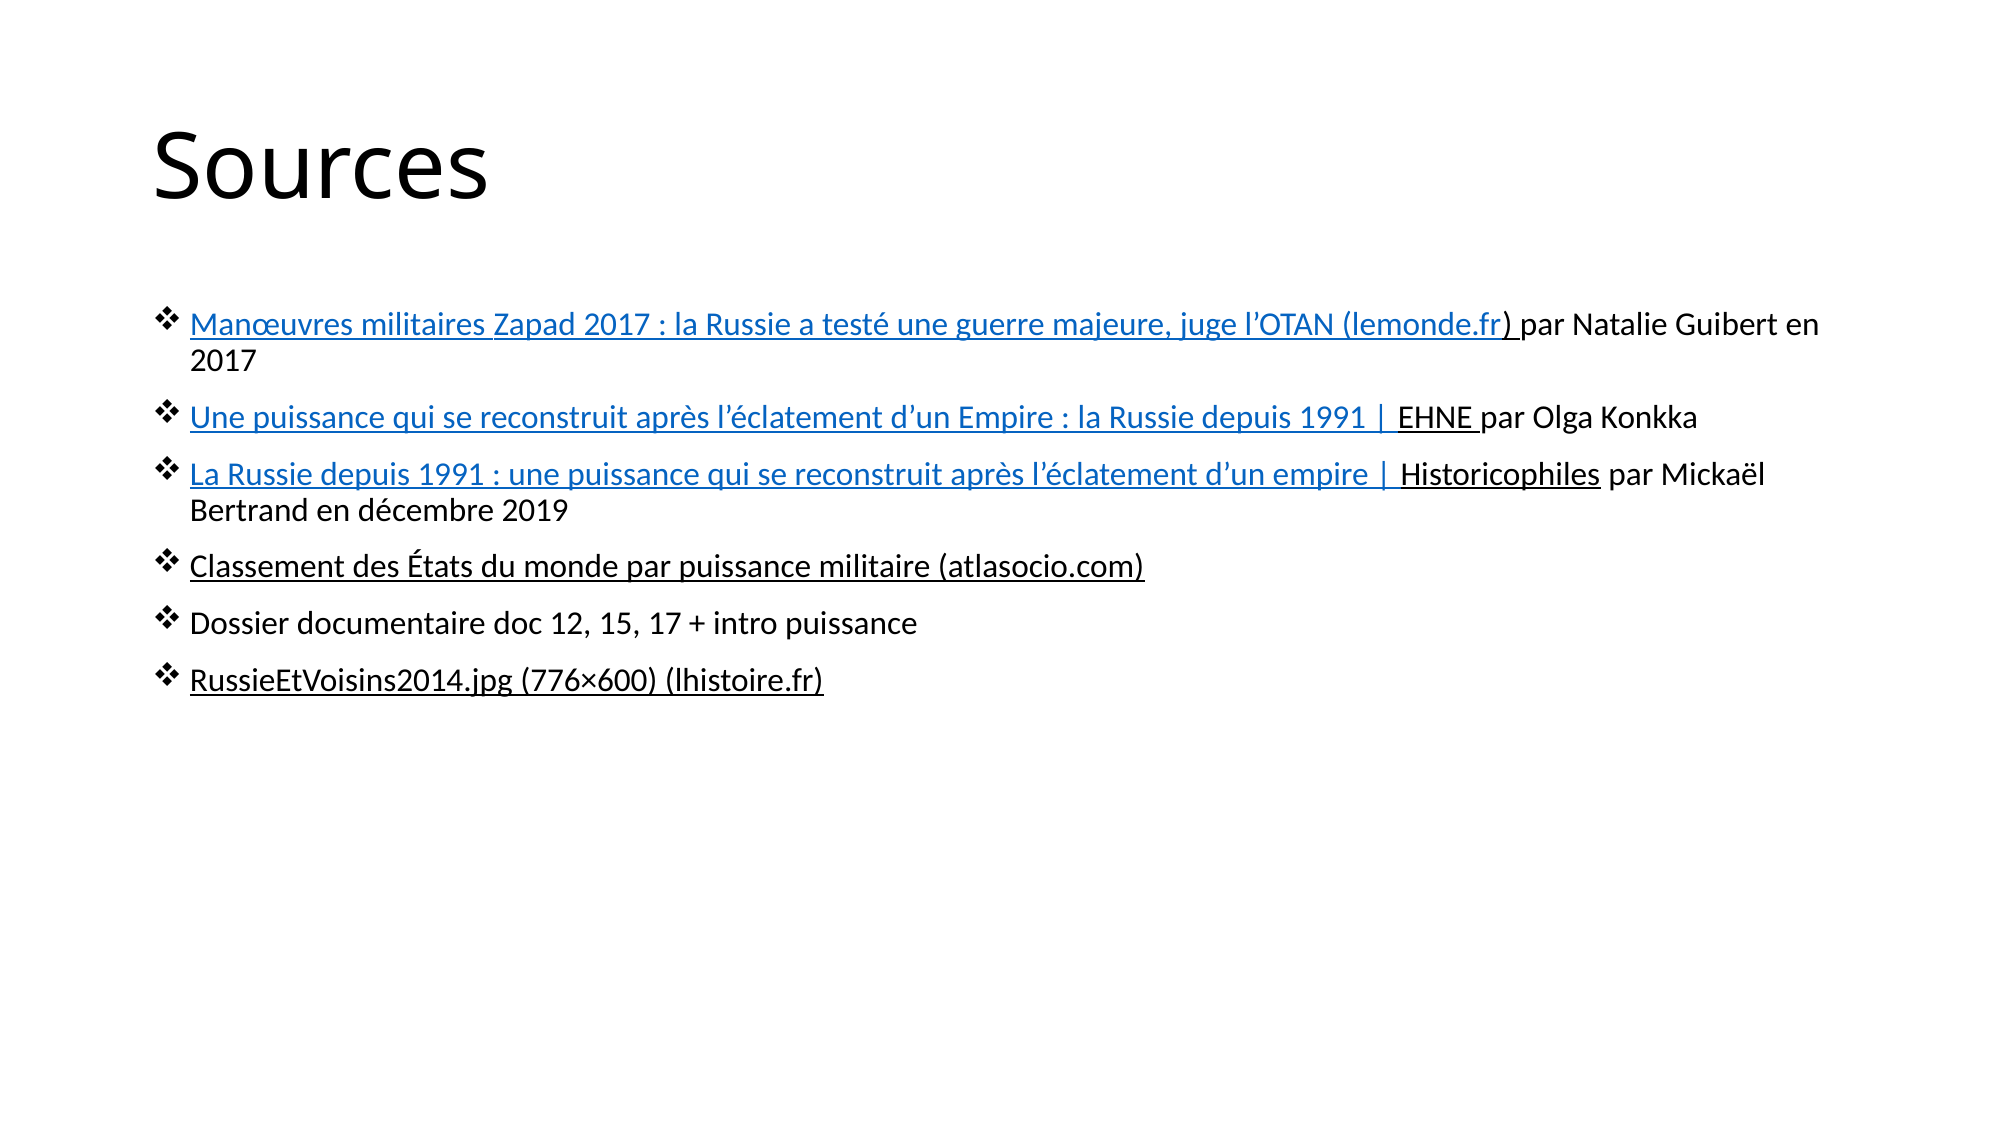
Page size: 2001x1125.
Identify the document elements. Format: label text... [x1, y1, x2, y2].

list Manœuvres militaires Zapad 2017 : la Russie a testé une guerre majeure, juge l’OTAN (lemonde.fr) par Natalie Guibert en 2017 Une puissance qui se reconstruit après l’éclatement d’un Empire : la Russie depuis 1991 | EHNE par Olga Konkka La Russie depuis 1991 : une puissance qui se reconstruit après l’éclatement d’un empire | Historicophiles par Mickaël Bertrand en décembre 2019 Classement des États du monde par puissance militaire (atlasocio.com) Dossier documentaire doc 12, 15, 17 + intro puissance RussieEtVoisins2014.jpg (776×600) (lhistoire.fr) [137, 299, 1863, 1014]
title Sources [137, 59, 1863, 278]
